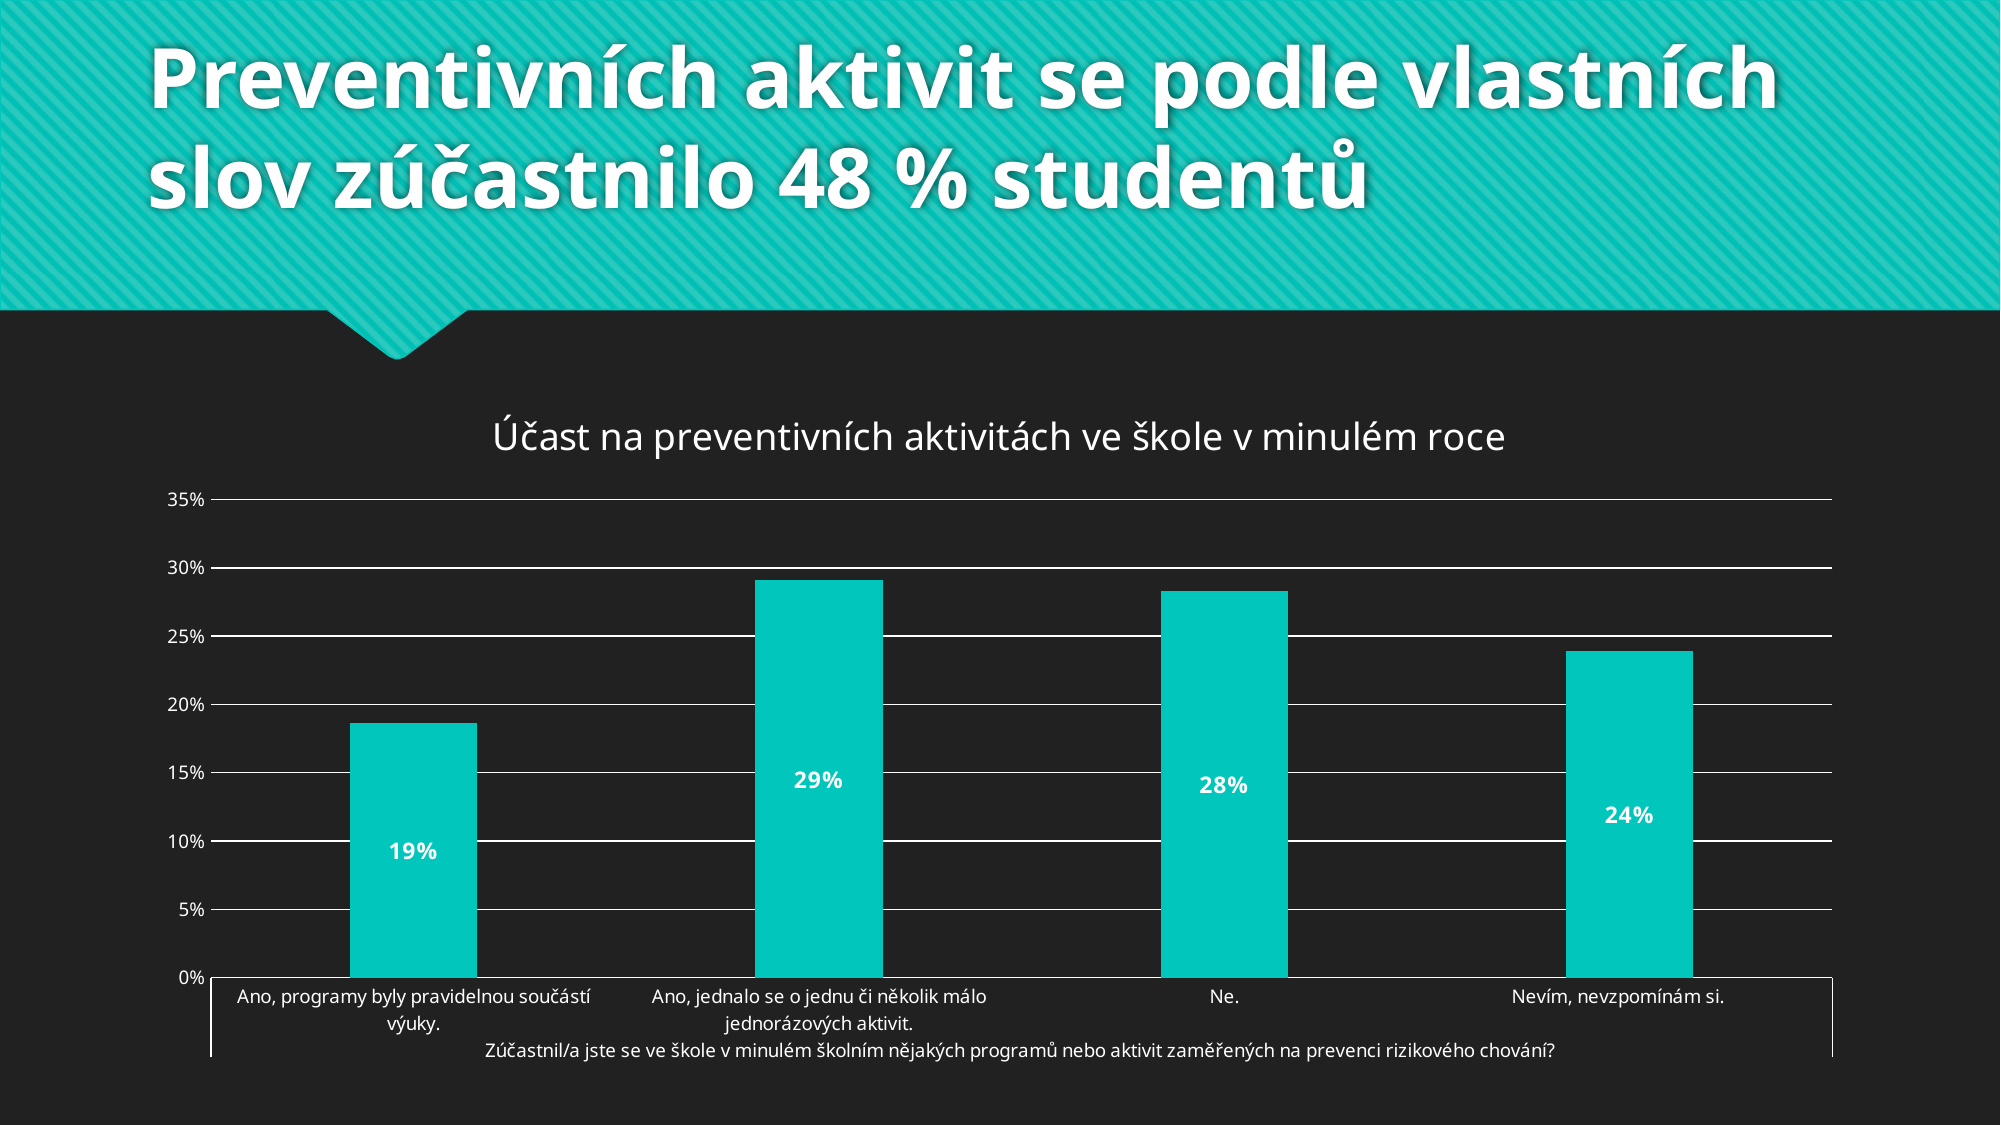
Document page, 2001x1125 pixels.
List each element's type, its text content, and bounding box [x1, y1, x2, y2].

title Preventivních aktivit se podle vlastních slov zúčastnilo 48 % studentů [132, 73, 1868, 233]
chart [132, 375, 1868, 1078]
